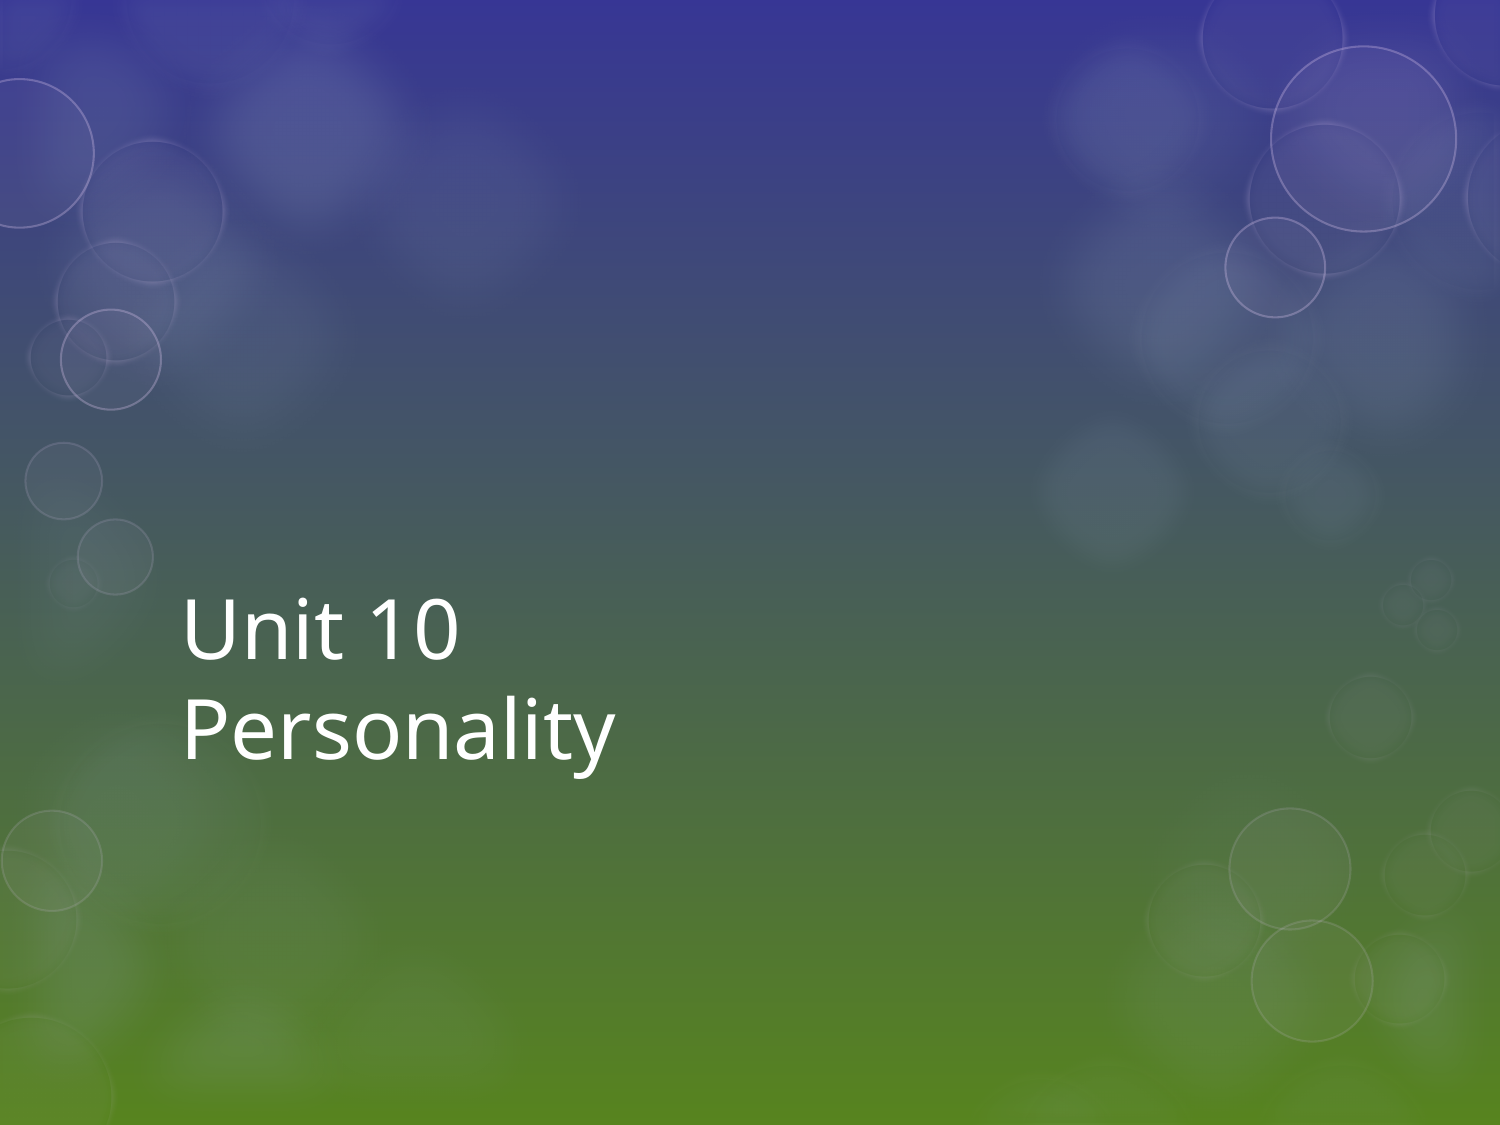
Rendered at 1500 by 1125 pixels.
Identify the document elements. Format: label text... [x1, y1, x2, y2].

title Unit 10 Personality [165, 542, 1334, 784]
